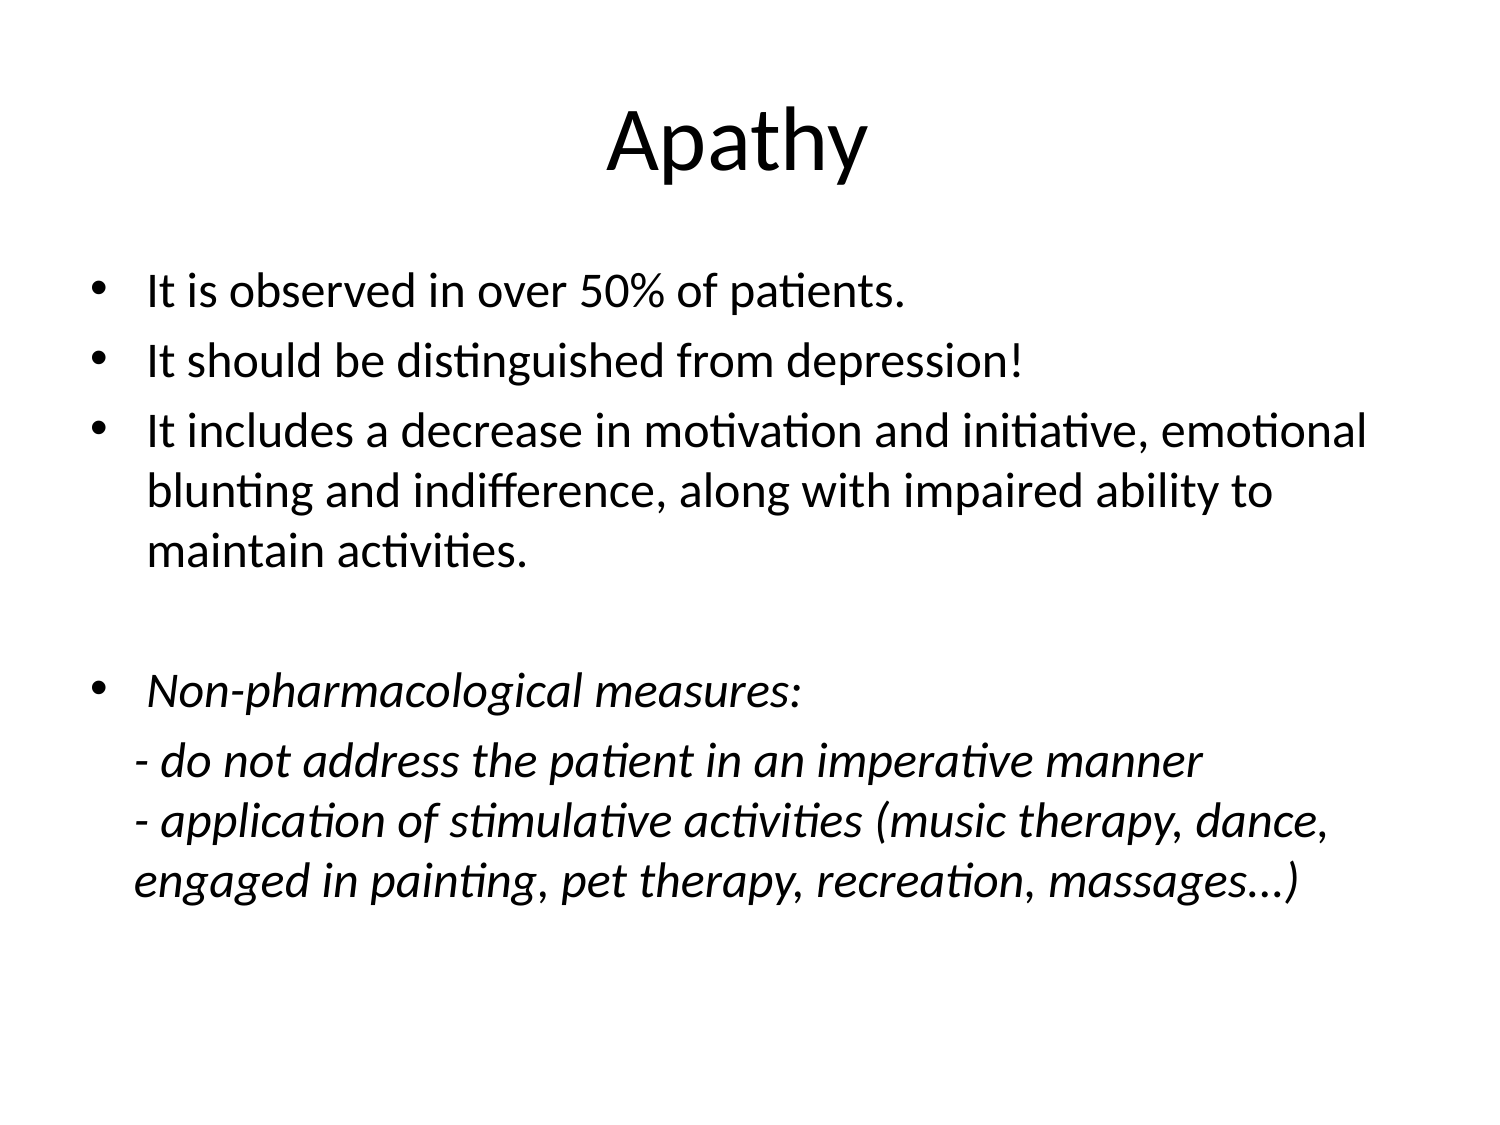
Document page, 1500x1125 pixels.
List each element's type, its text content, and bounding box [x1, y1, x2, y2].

title Apathy [137, 62, 1338, 206]
list It is observed in over 50% of patients. It should be distinguished from depression! It includes a decrease in motivation and initiative, emotional blunting and indifference, along with impaired ability to maintain activities. Non-pharmacological measures: - do not address the patient in an imperative manner - application of stimulative activities (music therapy, dance, engaged in painting, pet therapy, recreation, massages...) [75, 249, 1425, 993]
